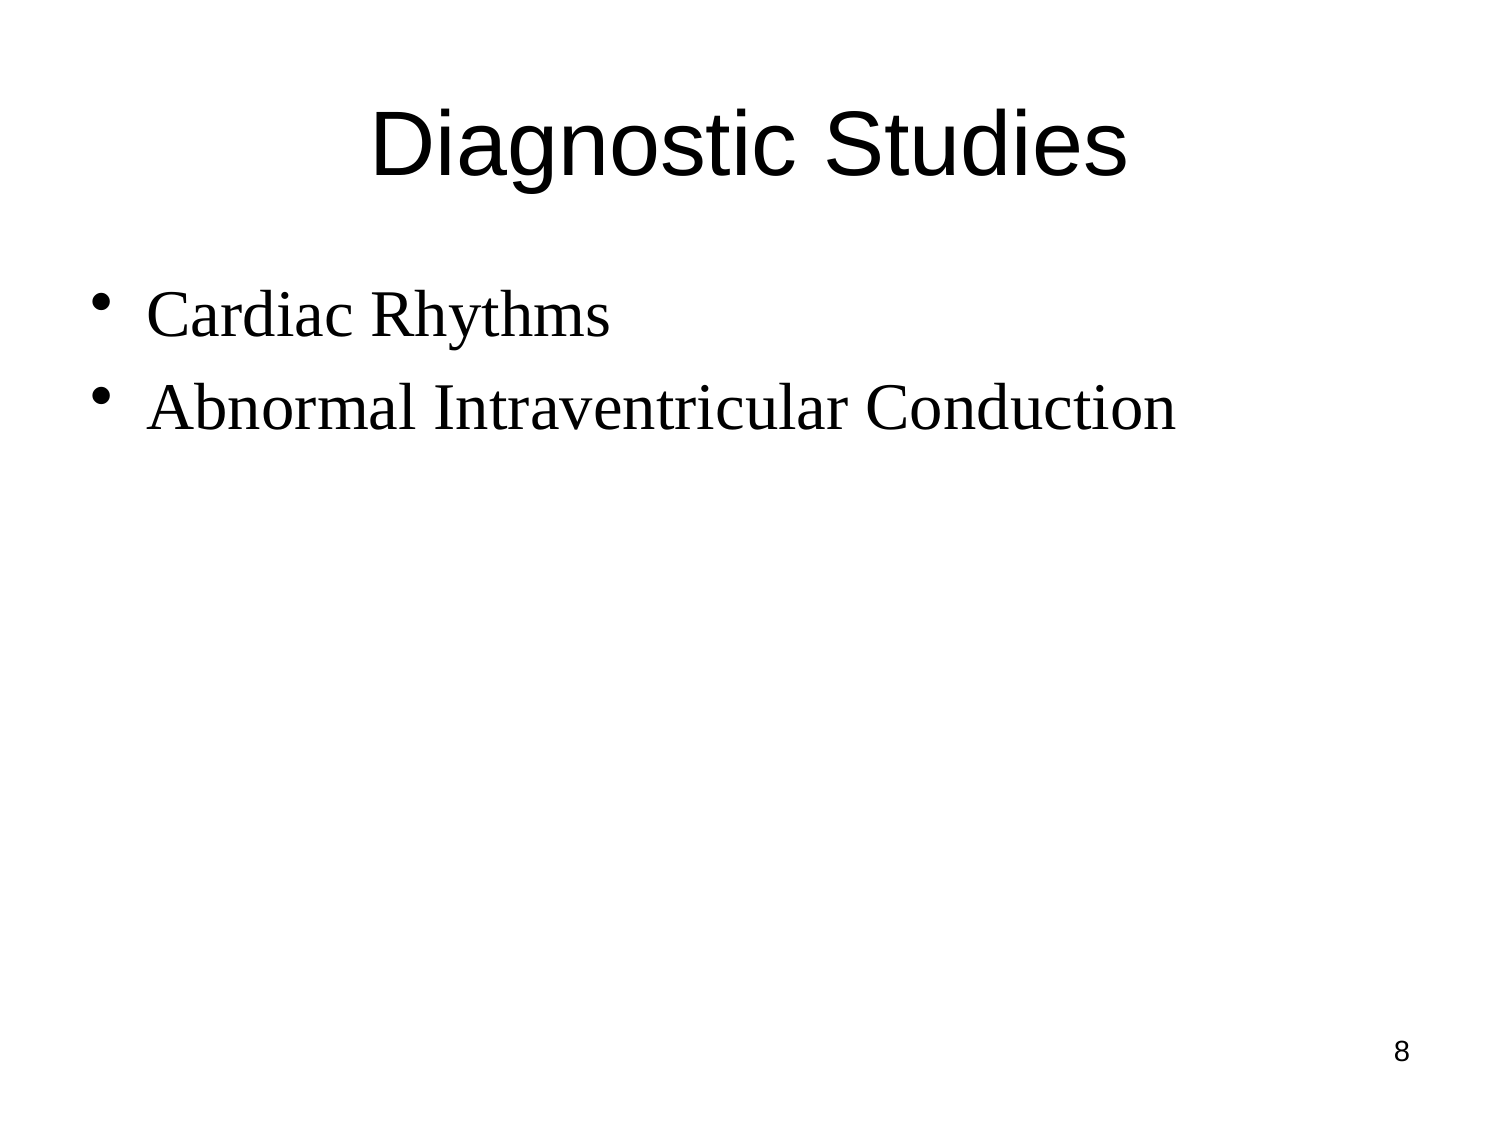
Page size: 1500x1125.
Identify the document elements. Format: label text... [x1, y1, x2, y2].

title Diagnostic Studies [74, 44, 1426, 233]
list Cardiac Rhythms Abnormal Intraventricular Conduction [74, 262, 1426, 1006]
slide_number 8 [1074, 1024, 1426, 1103]
